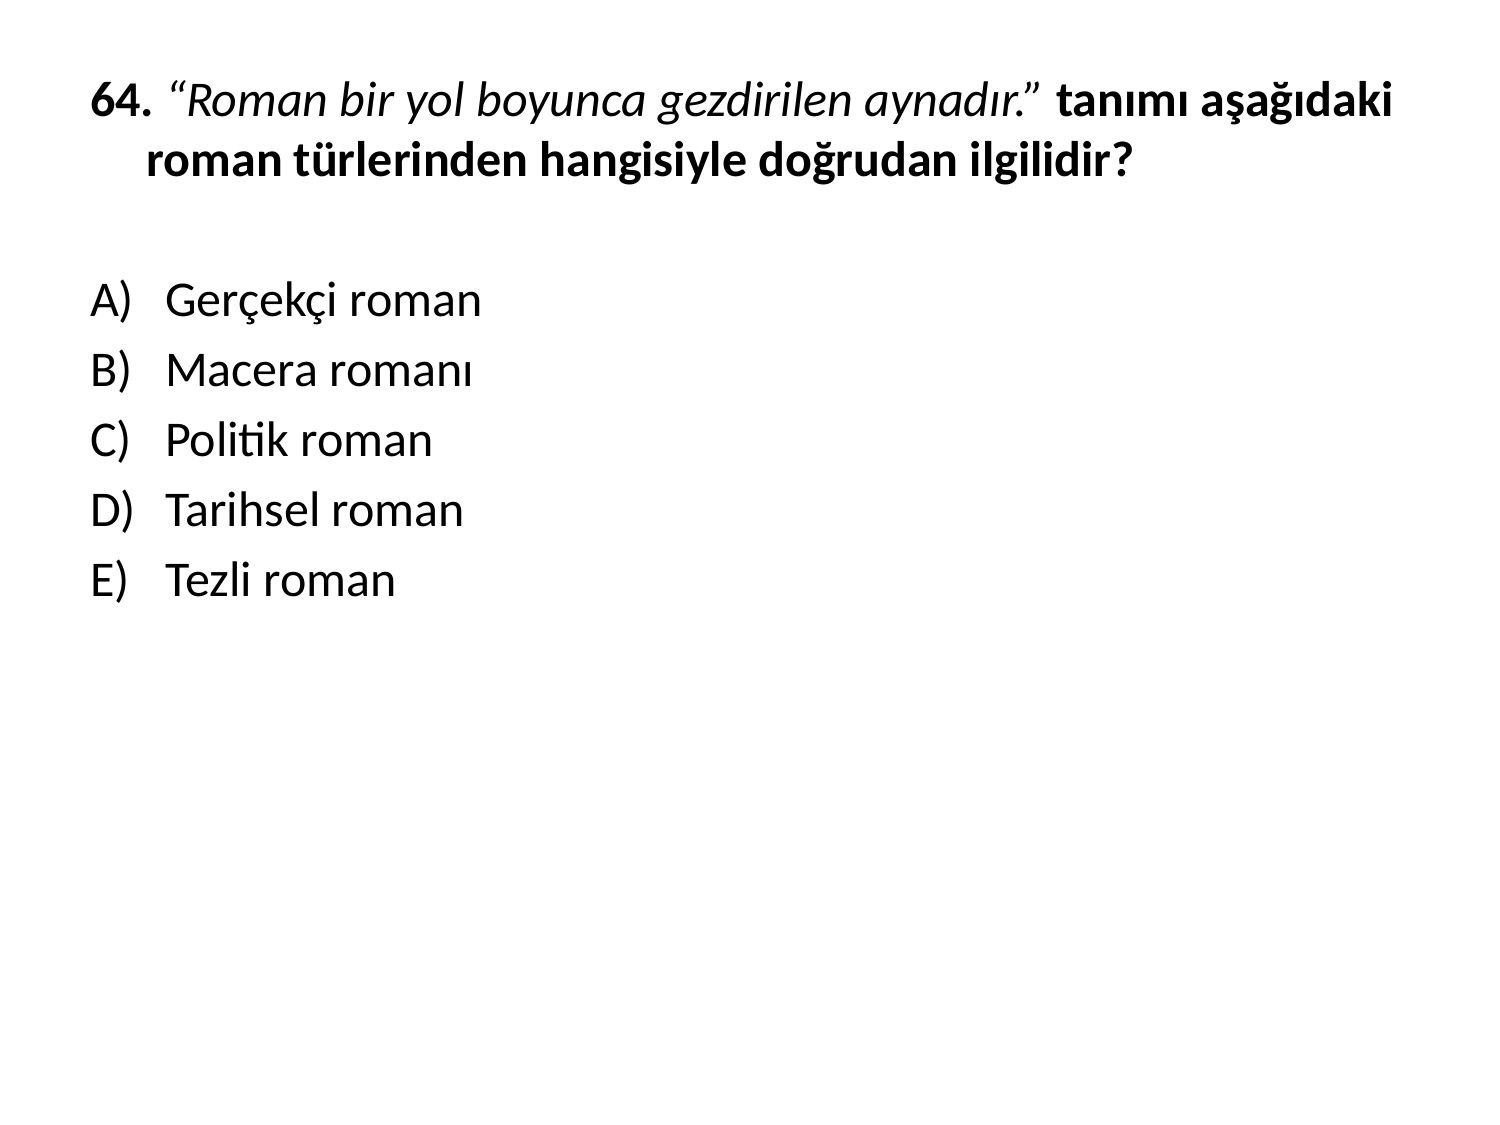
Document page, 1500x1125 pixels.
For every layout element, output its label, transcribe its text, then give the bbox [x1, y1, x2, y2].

list 64. “Roman bir yol boyunca gezdirilen aynadır.” tanımı aşağıdaki roman türlerinden hangisiyle doğrudan ilgilidir? Gerçekçi roman Macera romanı Politik roman Tarihsel roman Tezli roman [75, 58, 1425, 1005]
